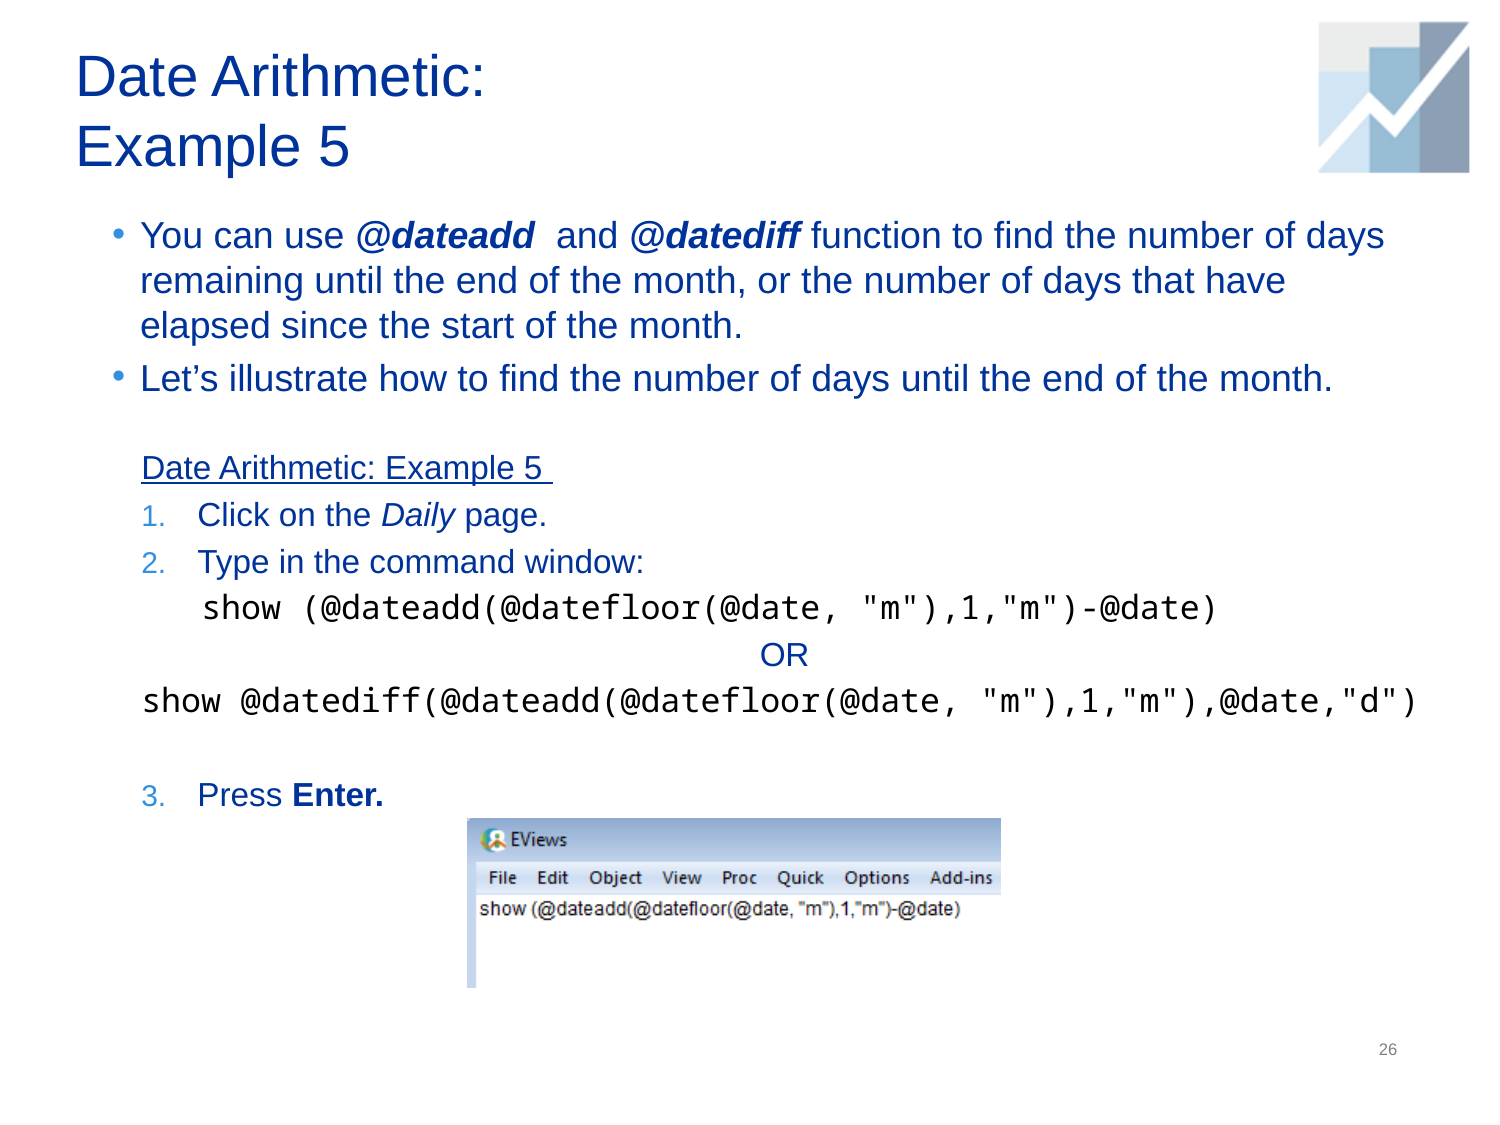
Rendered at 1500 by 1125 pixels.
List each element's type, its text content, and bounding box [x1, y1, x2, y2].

slide_number 26 [1262, 1015, 1413, 1067]
text_box Date Arithmetic: Example 5 [60, 0, 1295, 186]
text_box You can use @dateadd and @datediff function to find the number of days remaining until the end of the month, or the number of days that have elapsed since the start of the month. Let’s illustrate how to find the number of days until the end of the month. [97, 203, 1437, 413]
picture [467, 818, 1001, 988]
picture [1300, 11, 1479, 181]
text_box Date Arithmetic: Example 5 Click on the Daily page. Type in the command window: show (@dateadd(@datefloor(@date, "m"),1,"m")-@date) OR show @datediff(@dateadd(@datefloor(@date, "m"),1,"m"),@date,"d") Press Enter. [126, 439, 1466, 959]
